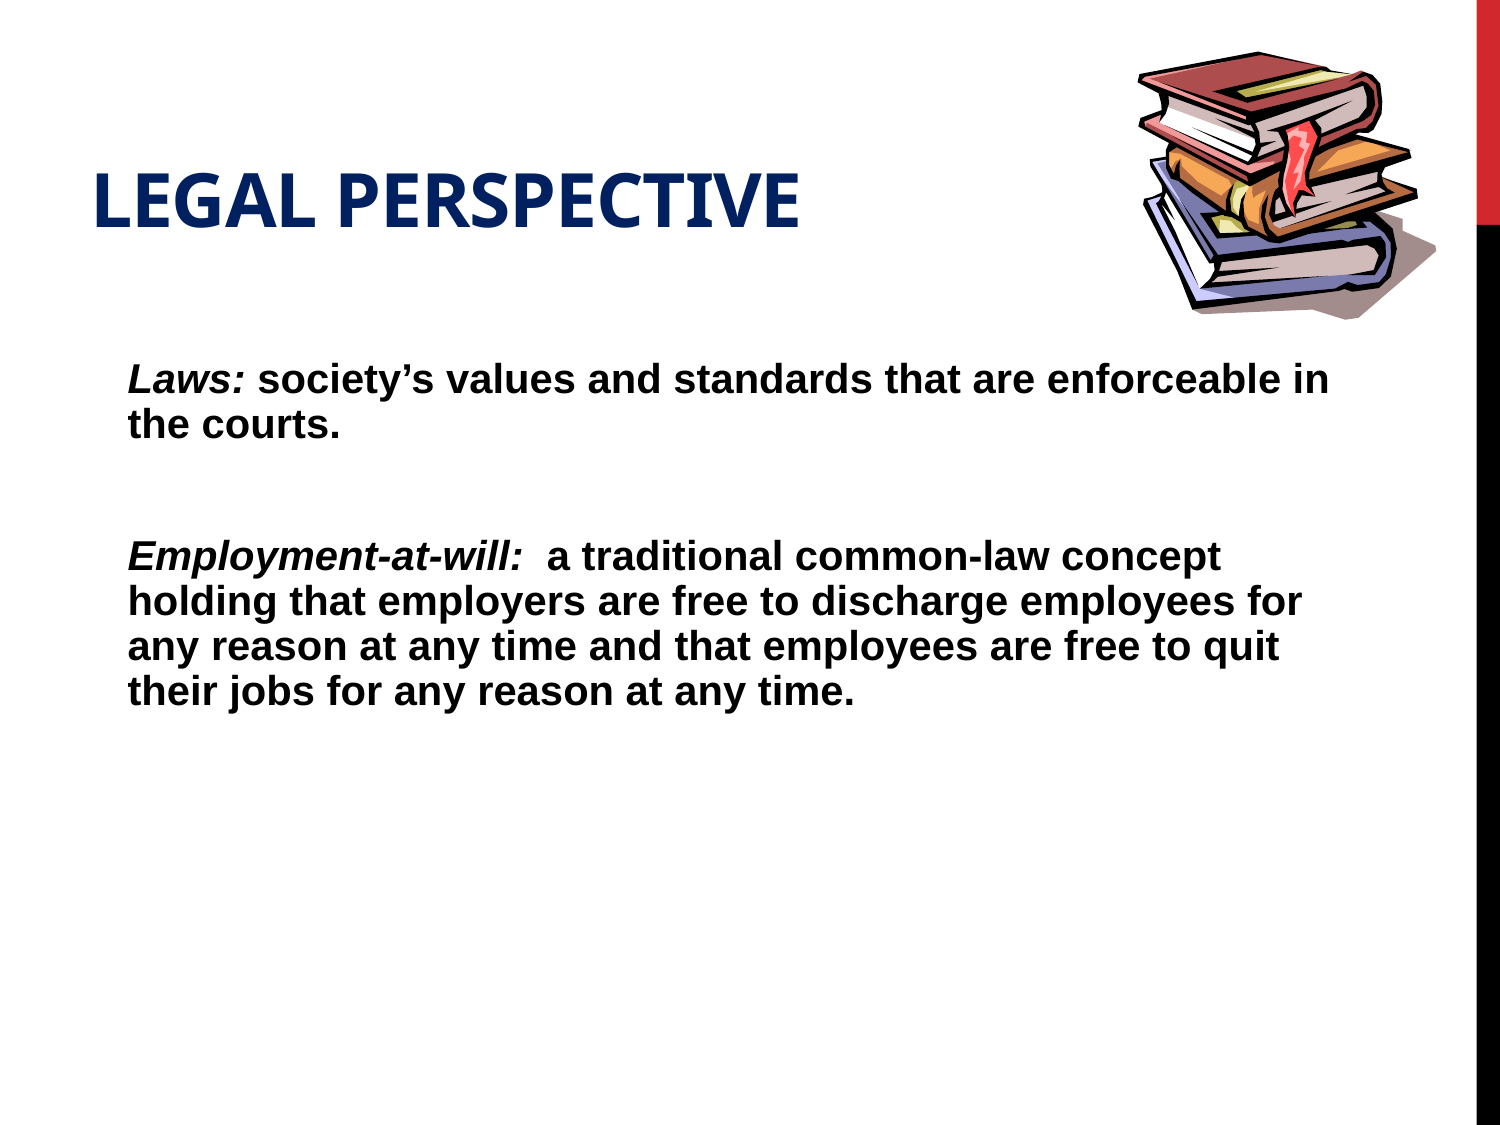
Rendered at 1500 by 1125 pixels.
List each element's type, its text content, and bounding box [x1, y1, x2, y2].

picture [1136, 49, 1439, 323]
list Laws: society’s values and standards that are enforceable in the courts. Employment-at-will: a traditional common-law concept holding that employers are free to discharge employees for any reason at any time and that employees are free to quit their jobs for any reason at any time. [112, 350, 1388, 1025]
title Legal Perspective [75, 25, 1025, 250]
